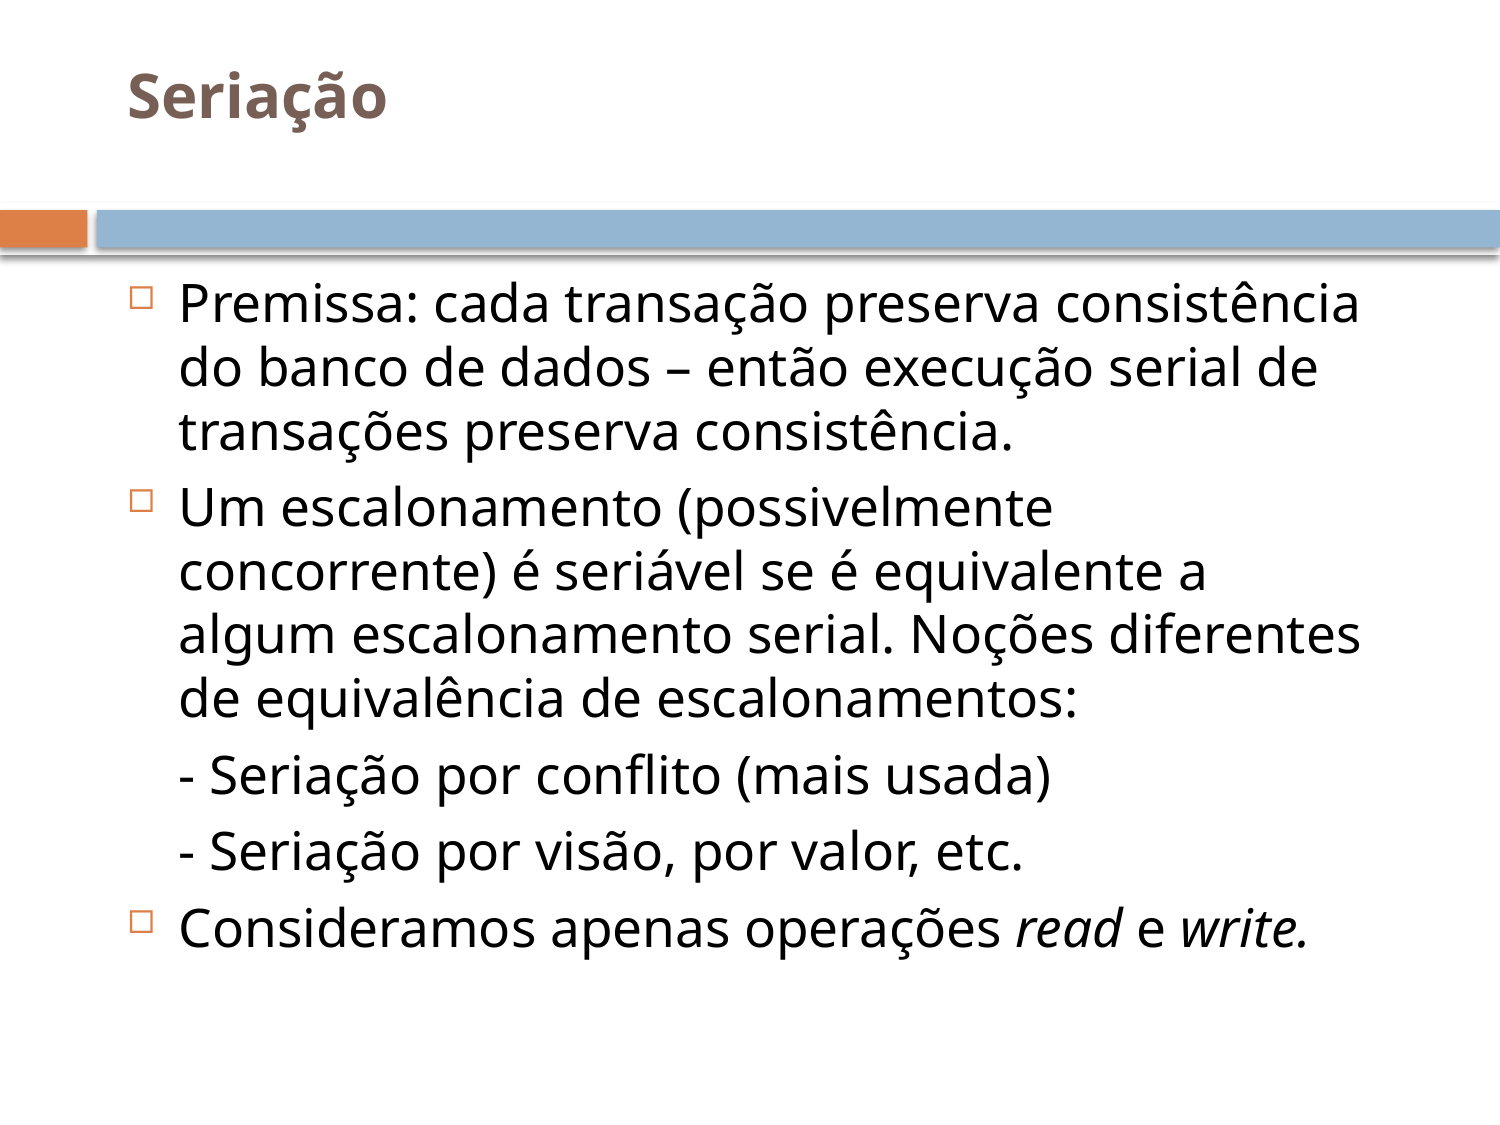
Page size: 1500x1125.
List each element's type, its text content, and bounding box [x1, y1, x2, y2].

list Premissa: cada transação preserva consistência do banco de dados – então execução serial de transações preserva consistência. Um escalonamento (possivelmente concorrente) é seriável se é equivalente a algum escalonamento serial. Noções diferentes de equivalência de escalonamentos: - Seriação por conflito (mais usada) - Seriação por visão, por valor, etc. Consideramos apenas operações read e write. [112, 262, 1388, 1063]
title Seriação [112, 50, 1388, 213]
